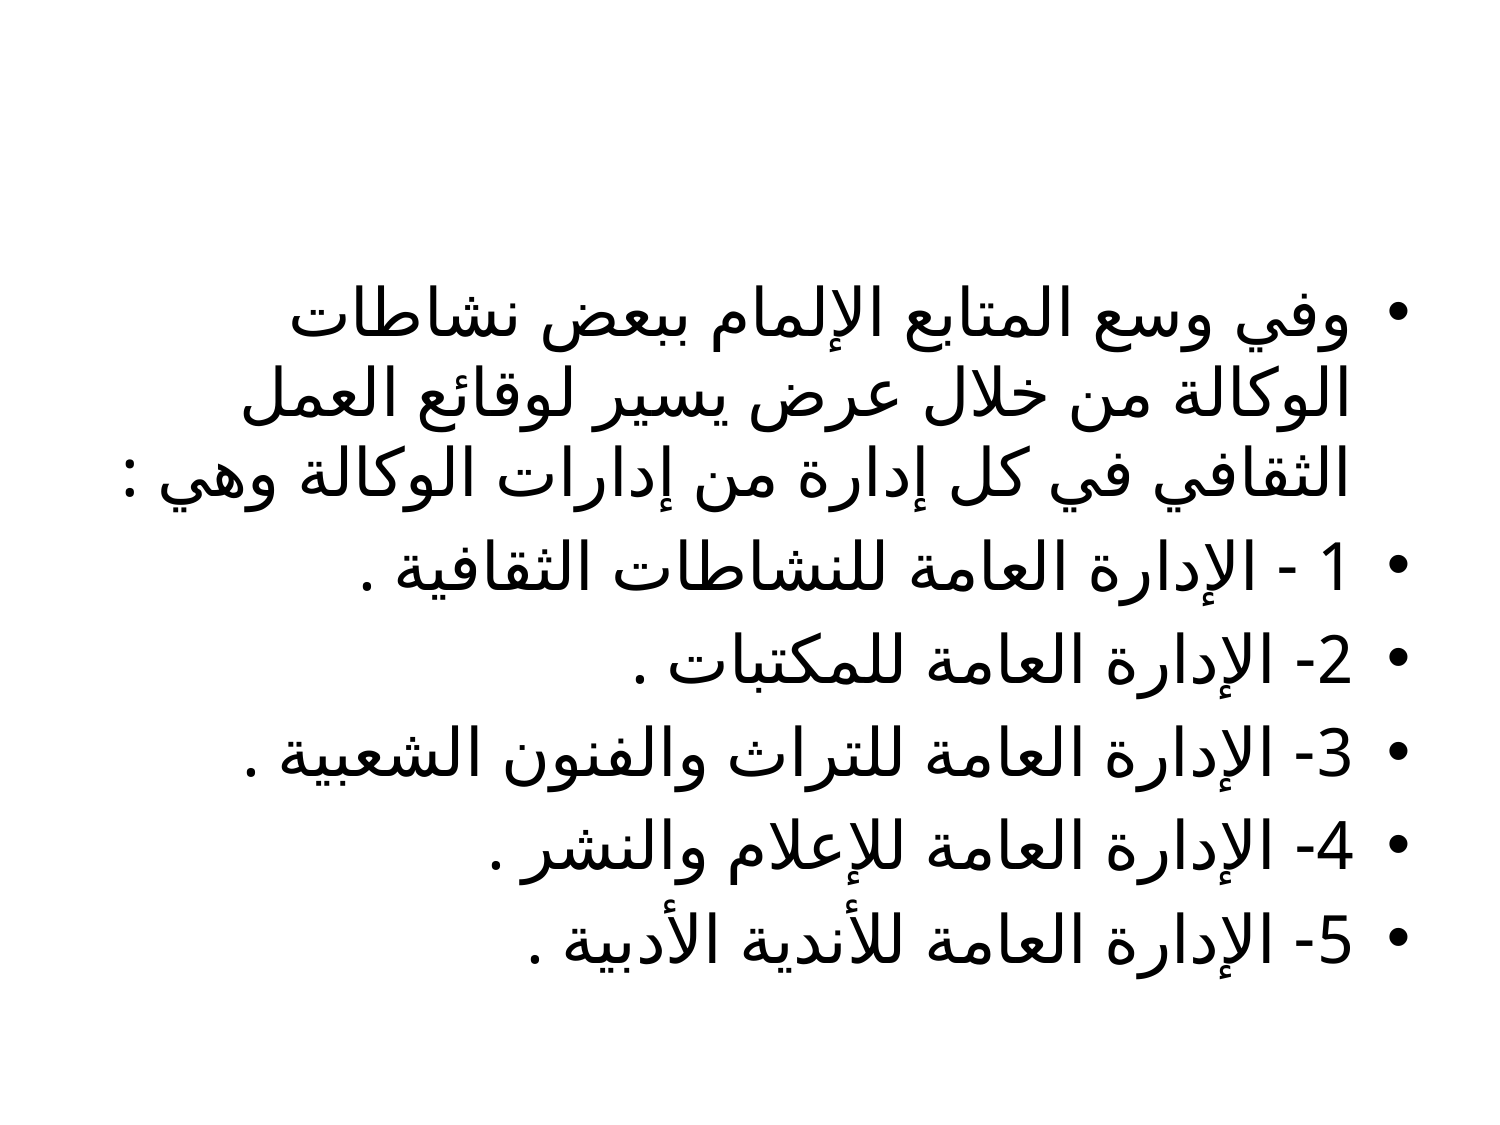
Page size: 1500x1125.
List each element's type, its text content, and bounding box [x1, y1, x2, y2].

list وفي وسع المتابع الإلمام ببعض نشاطات الوكالة من خلال عرض يسير لوقائع العمل الثقافي في كل إدارة من إدارات الوكالة وهي : 1 - الإدارة العامة للنشاطات الثقافية . 2- الإدارة العامة للمكتبات . 3- الإدارة العامة للتراث والفنون الشعبية . 4- الإدارة العامة للإعلام والنشر . 5- الإدارة العامة للأندية الأدبية . [75, 262, 1425, 1005]
